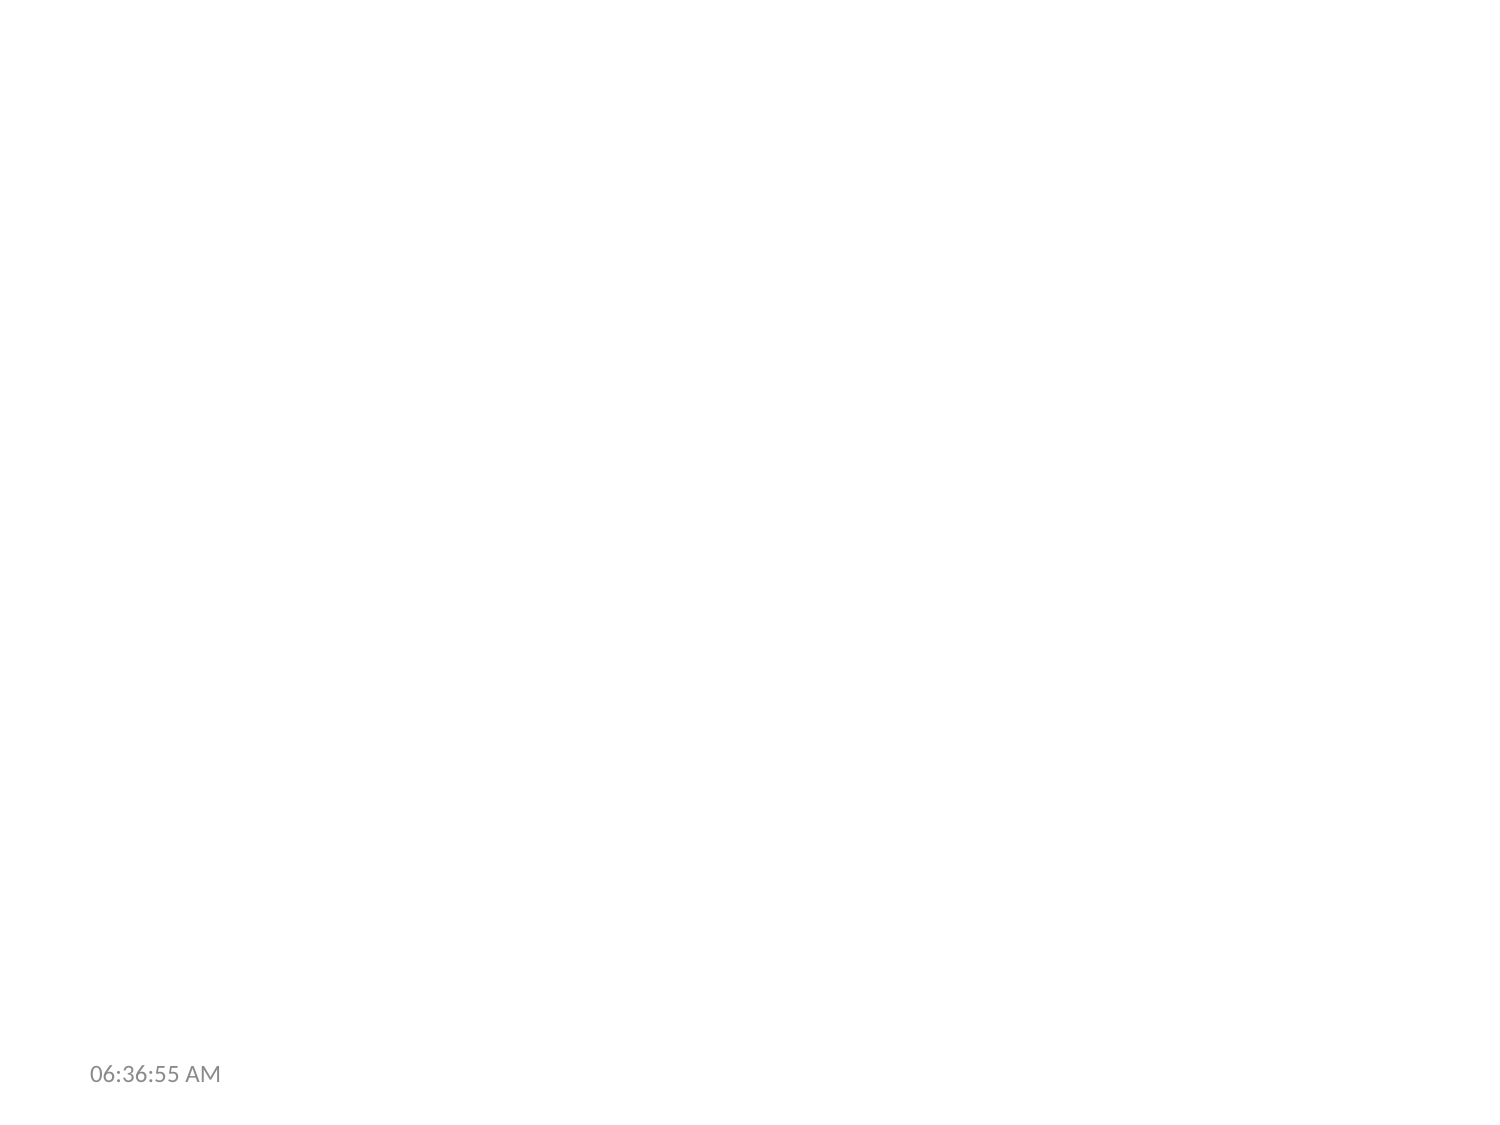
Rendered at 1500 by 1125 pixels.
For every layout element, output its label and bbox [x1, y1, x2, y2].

slide_number [75, 1042, 425, 1103]
